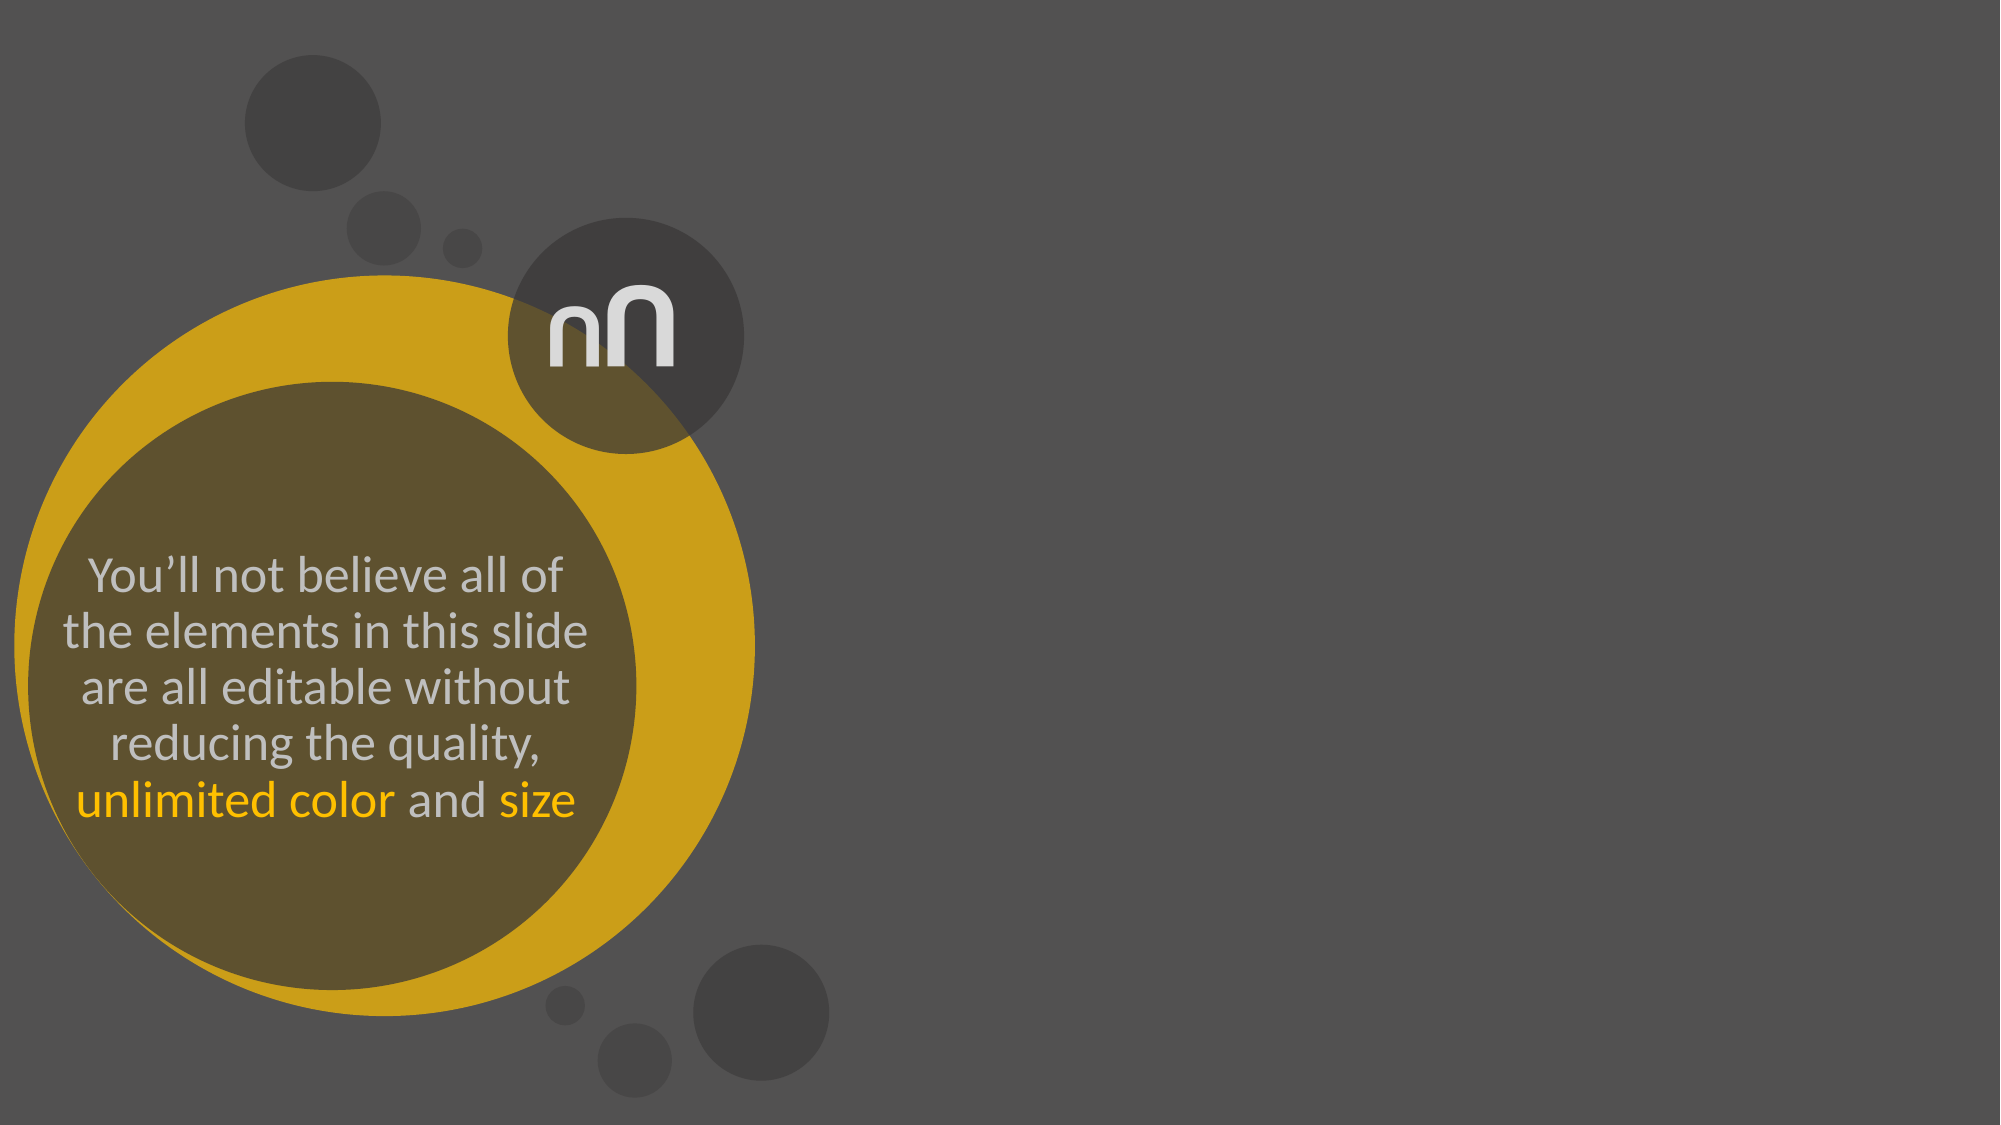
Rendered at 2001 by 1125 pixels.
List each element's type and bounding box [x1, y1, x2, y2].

text_box [0, 0, 2000, 1125]
text_box [582, 254, 699, 406]
